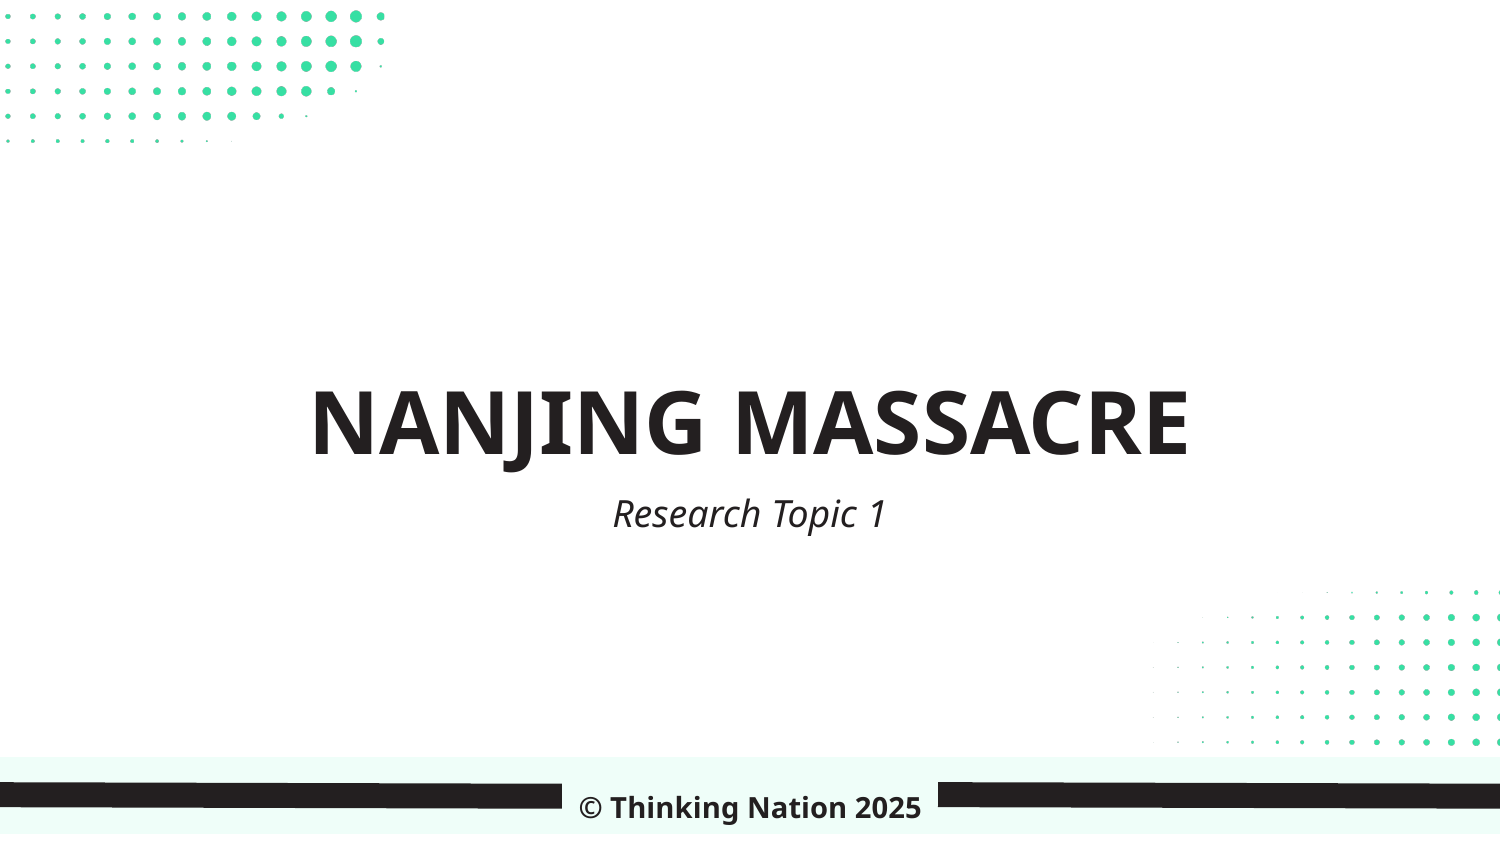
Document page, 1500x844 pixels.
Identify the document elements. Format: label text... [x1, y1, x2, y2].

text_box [0, 756, 1500, 835]
text_box NANJING MASSACRE Research Topic 1 [209, 324, 1291, 535]
text_box [1128, 590, 1500, 755]
text_box [0, 0, 385, 144]
